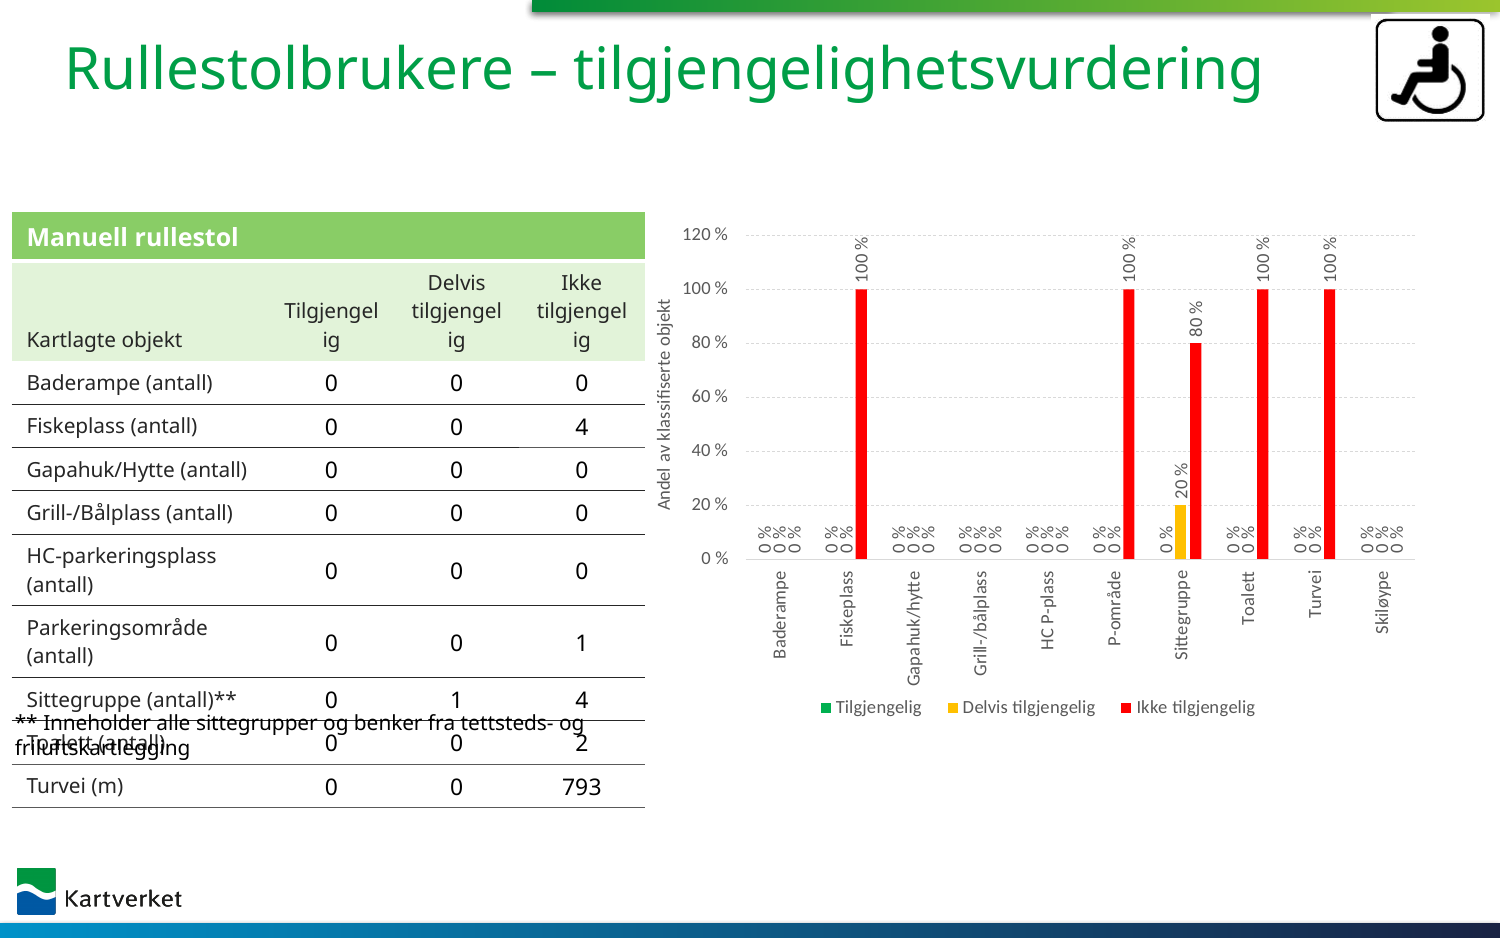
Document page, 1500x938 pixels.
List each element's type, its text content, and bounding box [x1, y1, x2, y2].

table_cell 1 [519, 606, 638, 677]
table_cell 0 [394, 768, 519, 807]
table_cell Ikke tilgjengelig [519, 263, 638, 361]
table_cell 0 [394, 361, 519, 404]
table_cell 1 [394, 678, 519, 702]
table_cell Grill-/Bålplass (antall) [12, 491, 269, 534]
table_cell HC-parkeringsplass (antall) [12, 535, 269, 605]
table_cell Parkeringsområde (antall) [12, 606, 269, 677]
table_cell 0 [394, 491, 519, 534]
table_cell 0 [519, 361, 638, 404]
table_cell 0 [394, 405, 519, 447]
table_cell 0 [394, 535, 519, 605]
table_cell 0 [269, 405, 394, 447]
table_cell Kartlagte objekt [12, 263, 269, 361]
table_cell Turvei (m) [12, 768, 269, 807]
table_cell 0 [269, 448, 394, 490]
table_cell 0 [519, 448, 638, 490]
table_cell 0 [394, 448, 519, 490]
table_cell 0 [519, 491, 638, 534]
table_cell 0 [269, 535, 394, 605]
picture [1371, 13, 1491, 127]
table_cell 0 [269, 678, 394, 702]
table_cell Sittegruppe (antall)** [12, 678, 269, 702]
table_cell 4 [519, 405, 638, 447]
table_cell 0 [269, 606, 394, 677]
table_header Manuell rullestol [12, 212, 645, 259]
table_cell 0 [269, 768, 394, 807]
table_cell 793 [519, 768, 645, 807]
table_cell Gapahuk/Hytte (antall) [12, 448, 269, 490]
table_cell 0 [519, 535, 638, 605]
table_cell 0 [269, 361, 394, 404]
text_box ** Inneholder alle sittegrupper og benker fra tettsteds- og friluftskartlegging [0, 702, 745, 768]
table_cell Delvis tilgjengelig [394, 263, 519, 361]
table_cell Baderampe (antall) [12, 361, 269, 404]
text_box Rullestolbrukere – tilgjengelighetsvurdering [49, 12, 1372, 109]
table_cell 4 [519, 678, 638, 702]
table_cell 0 [394, 606, 519, 677]
table_cell 0 [269, 491, 394, 534]
table_cell Fiskeplass (antall) [12, 405, 269, 447]
table_cell Tilgjengelig [269, 263, 394, 361]
picture [643, 218, 1426, 728]
